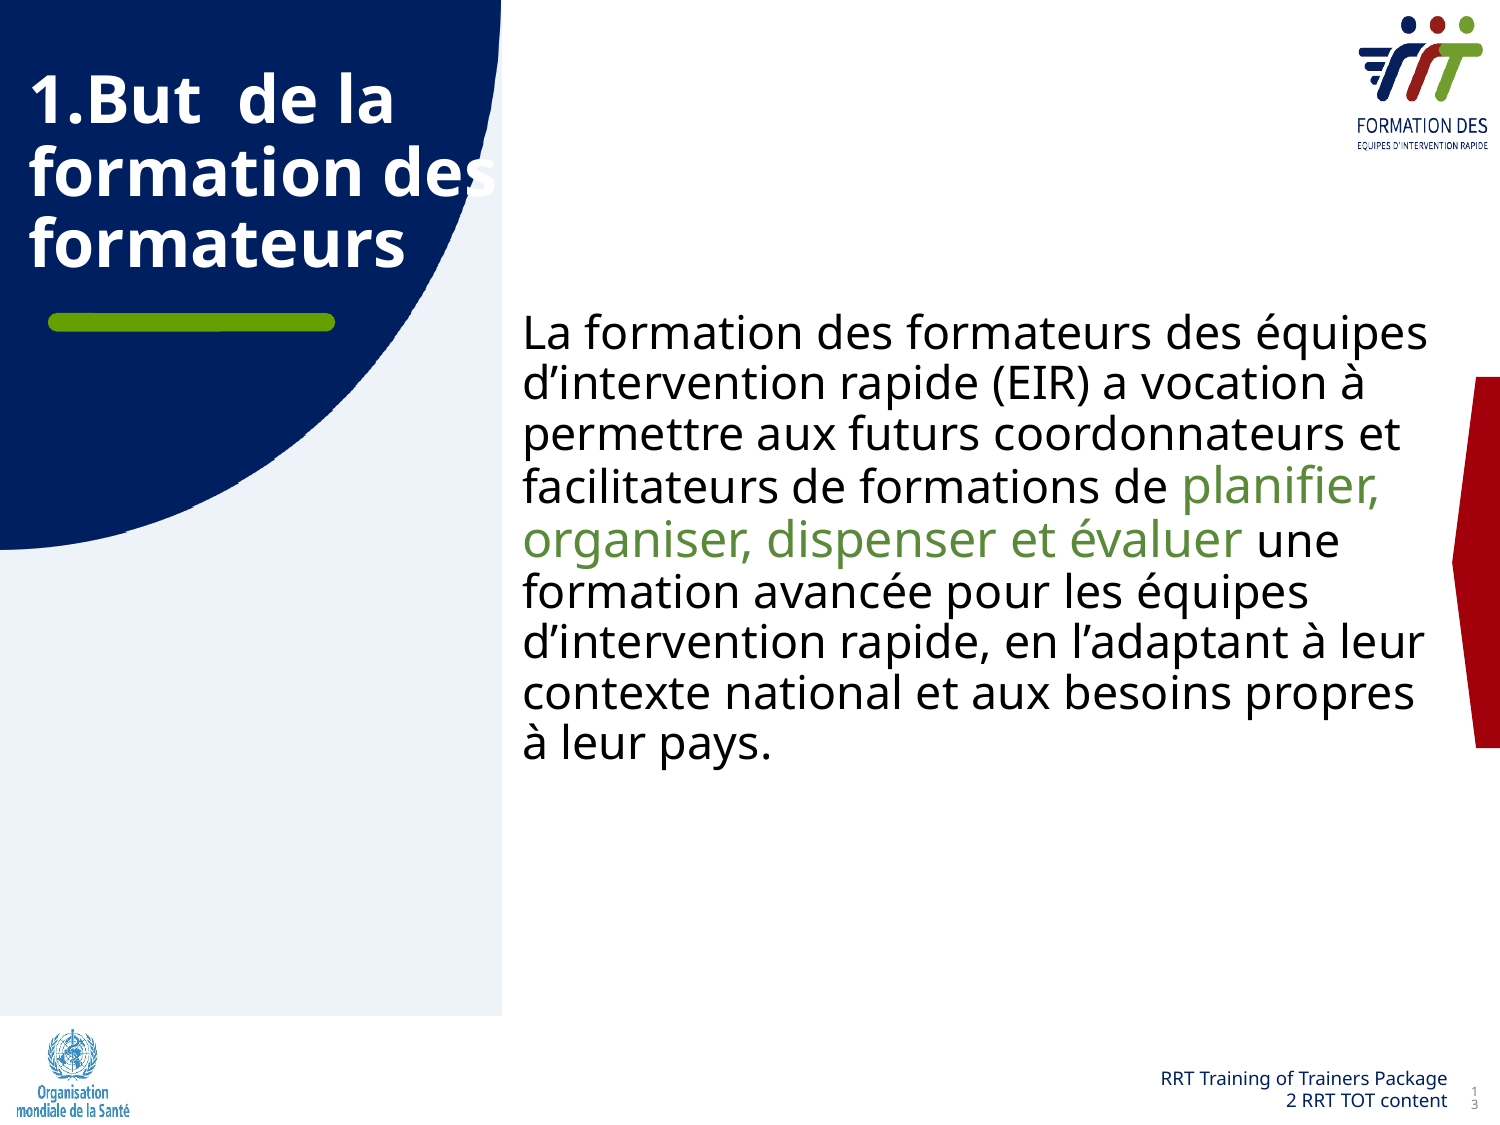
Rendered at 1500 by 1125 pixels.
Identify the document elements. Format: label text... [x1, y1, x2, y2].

picture [1357, 15, 1488, 151]
title 1.But de la formation des formateurs [20, 80, 547, 269]
picture [0, 0, 502, 1018]
list La formation des formateurs des équipes d’intervention rapide (EIR) a vocation à permettre aux futurs coordonnateurs et facilitateurs de formations de planifier, organiser, dispenser et évaluer une formation avancée pour les équipes d’intervention rapide, en l’adaptant à leur contexte national et aux besoins propres à leur pays. [514, 301, 1442, 830]
picture [15, 1027, 130, 1118]
